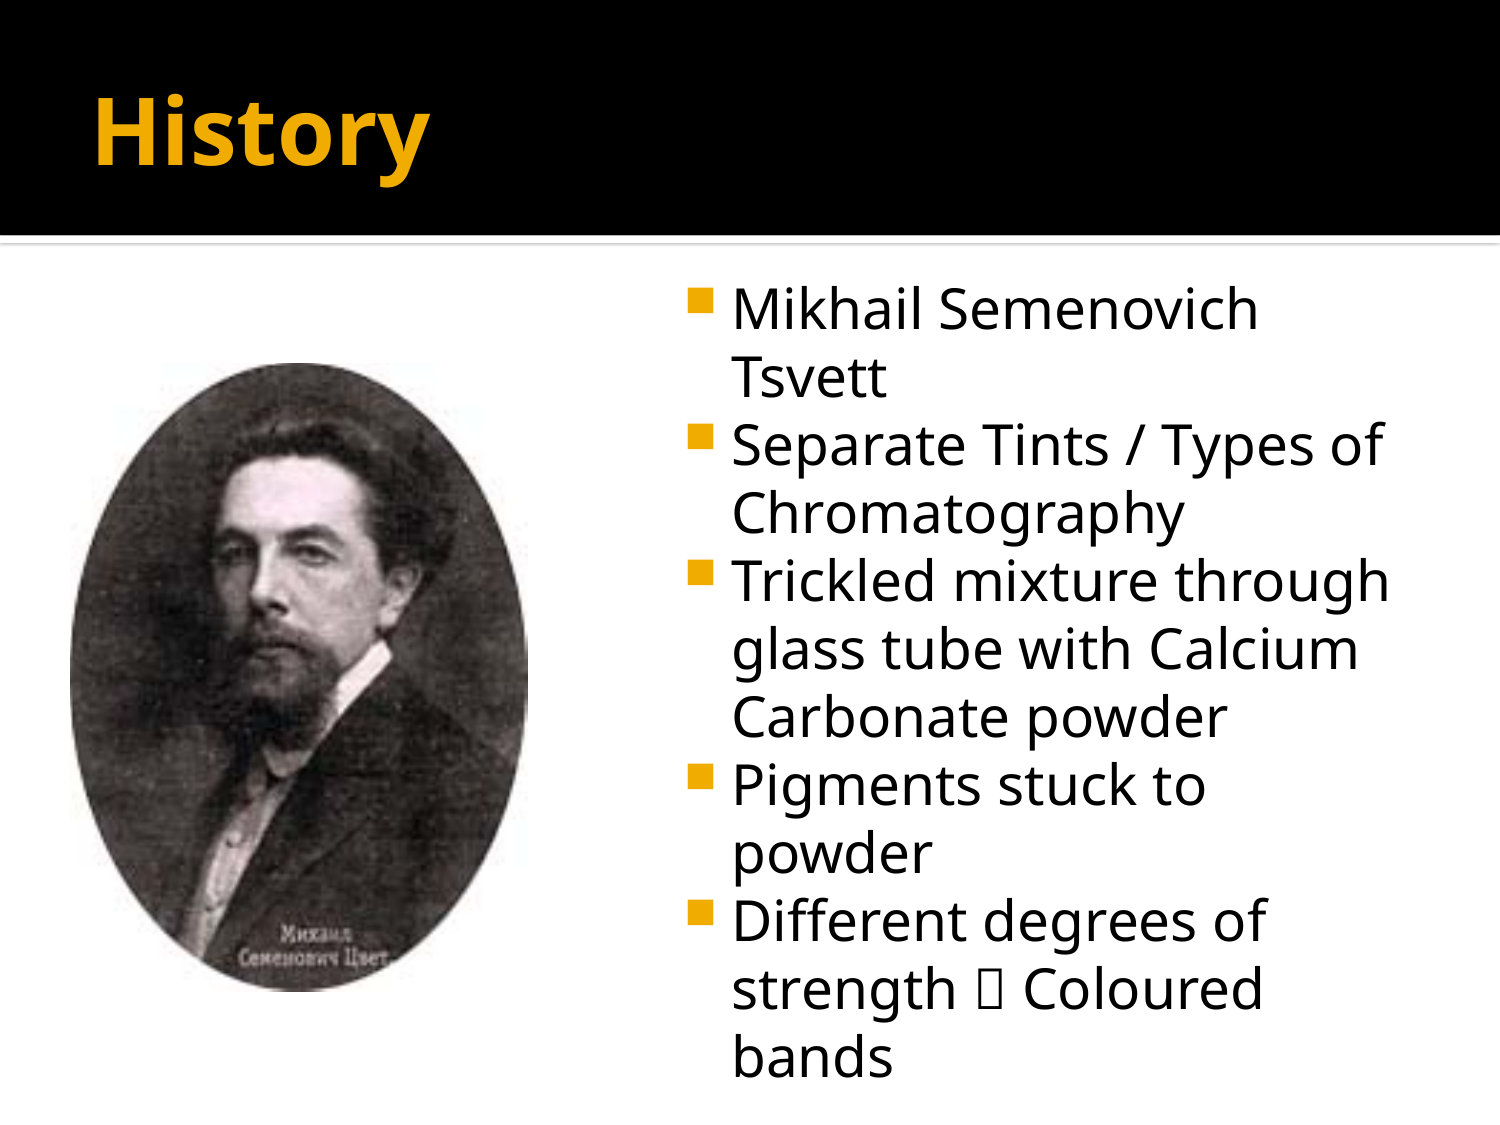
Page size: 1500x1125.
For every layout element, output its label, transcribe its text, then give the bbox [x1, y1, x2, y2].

picture [70, 363, 528, 992]
title History [75, 25, 1425, 231]
list Mikhail Semenovich Tsvett Separate Tints / Types of Chromatography Trickled mixture through glass tube with Calcium Carbonate powder Pigments stuck to powder Different degrees of strength  Coloured bands [656, 257, 1425, 1102]
